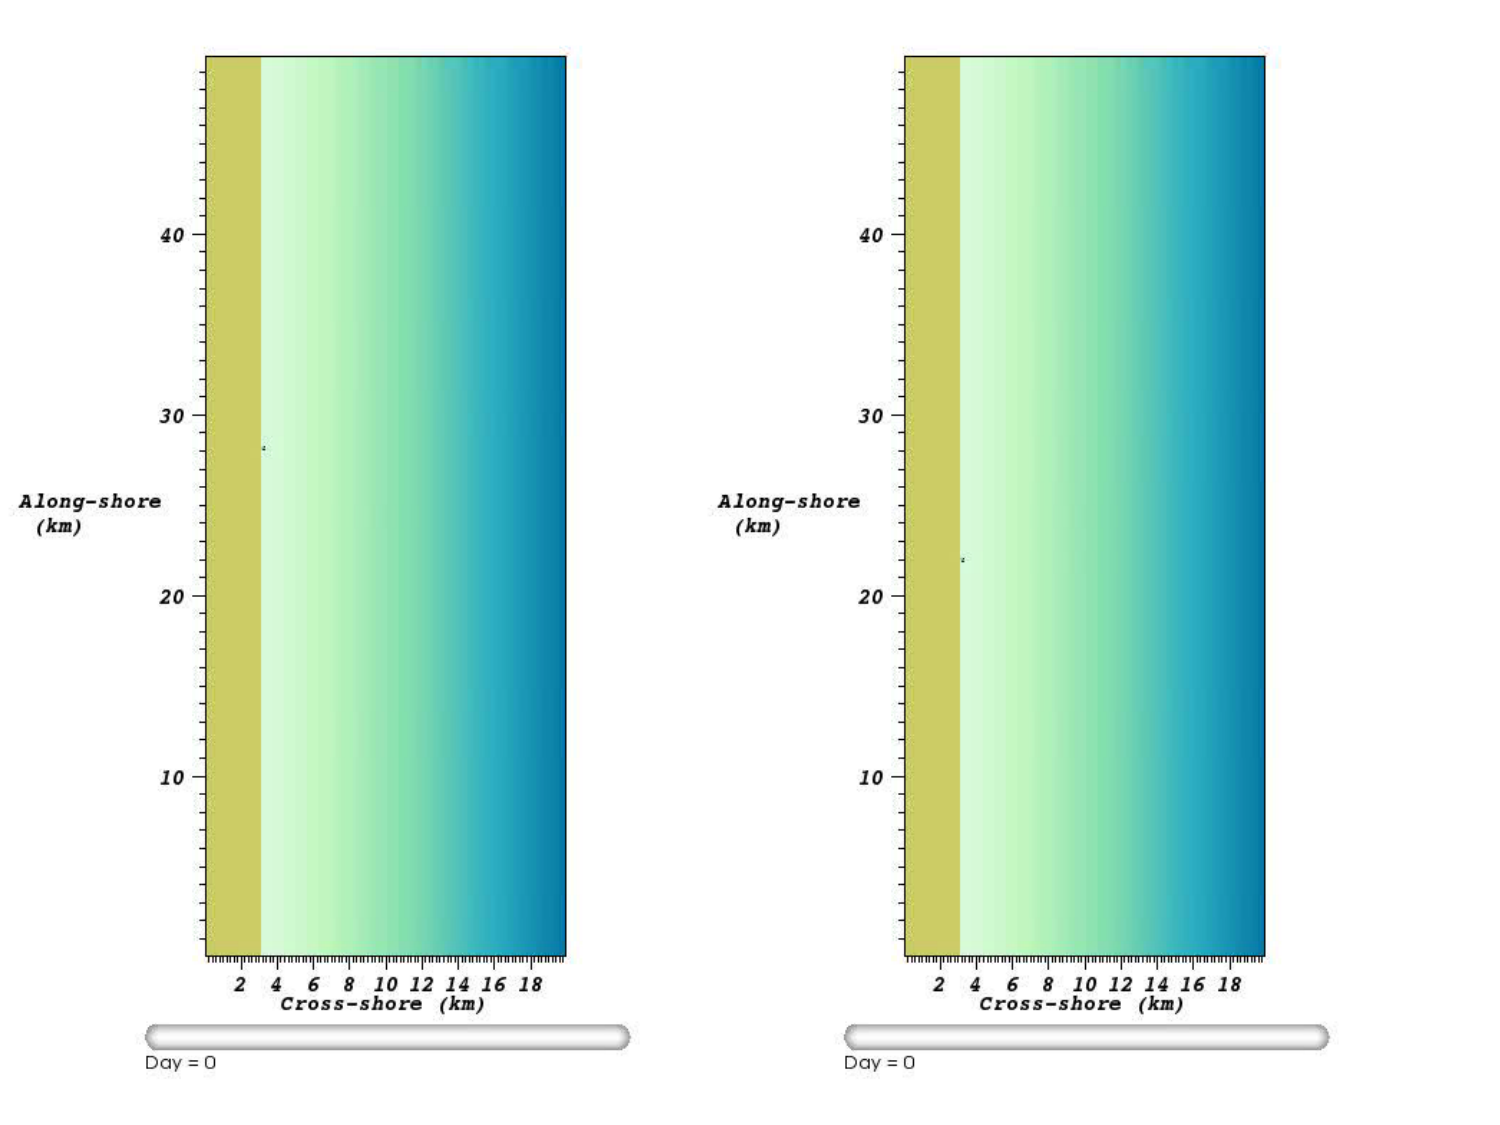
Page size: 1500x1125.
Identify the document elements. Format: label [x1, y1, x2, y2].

text_box [661, 0, 1500, 1125]
text_box [0, 0, 659, 1125]
